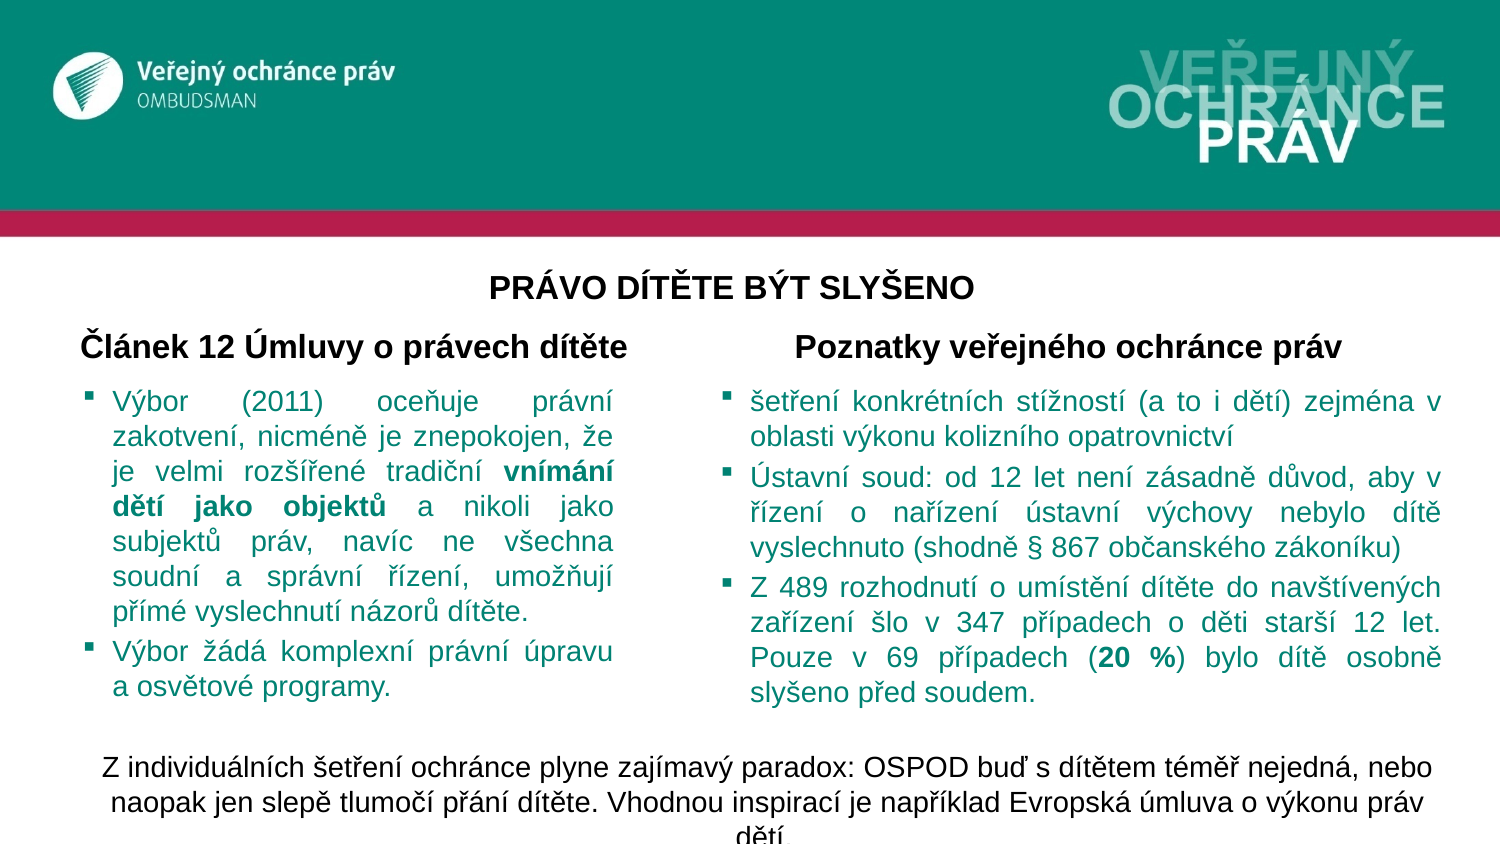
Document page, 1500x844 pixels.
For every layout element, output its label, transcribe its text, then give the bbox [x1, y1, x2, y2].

text_box Z individuálních šetření ochránce plyne zajímavý paradox: OSPOD buď s dítětem téměř nejedná, nebo naopak jen slepě tlumočí přání dítěte. Vhodnou inspirací je například Evropská úmluva o výkonu práv dětí. [64, 740, 1472, 844]
text_box PRÁVO DÍTĚTE BÝT SLYŠENO [100, 256, 1365, 316]
title Článek 12 Úmluvy o právech dítěte Poznatky veřejného ochránce práv [64, 315, 1451, 375]
list Výbor (2011) oceňuje právní zakotvení, nicméně je znepokojen, že je velmi rozšířené tradiční vnímání dětí jako objektů a nikoli jako subjektů práv, navíc ne všechna soudní a správní řízení, umožňují přímé vyslechnutí názorů dítěte. Výbor žádá komplexní právní úpravu a osvětové programy. [53, 374, 644, 718]
text_box šetření konkrétních stížností (a to i dětí) zejména v oblasti výkonu kolizního opatrovnictví Ústavní soud: od 12 let není zásadně důvod, aby v řízení o nařízení ústavní výchovy nebylo dítě vyslechnuto (shodně § 867 občanského zákoníku) Z 489 rozhodnutí o umístění dítěte do navštívených zařízení šlo v 347 případech o děti starší 12 let. Pouze v 69 případech (20 %) bylo dítě osobně slyšeno před soudem. [690, 374, 1473, 718]
picture [0, 0, 1500, 799]
